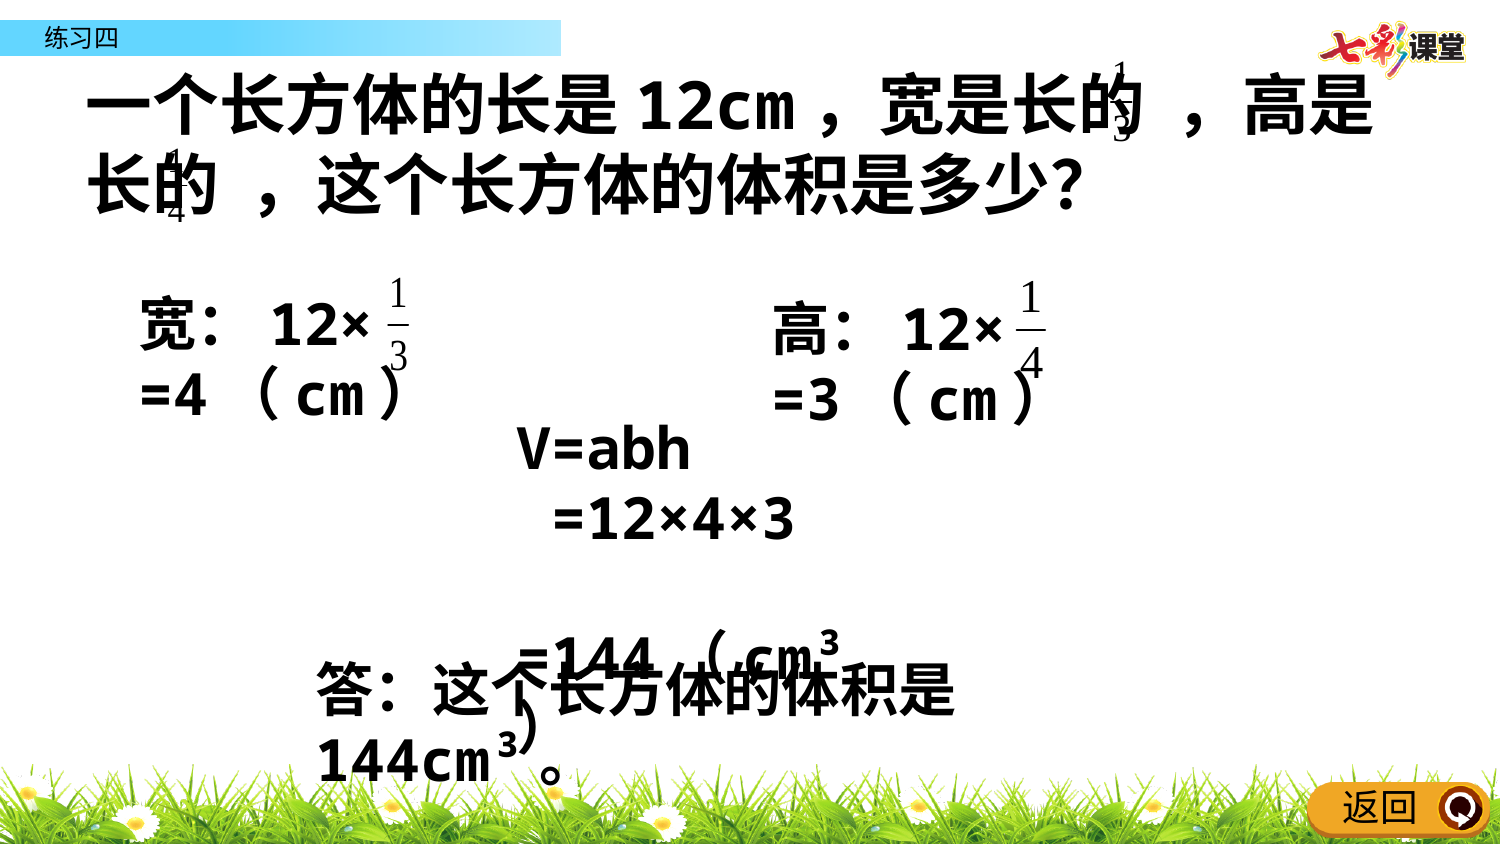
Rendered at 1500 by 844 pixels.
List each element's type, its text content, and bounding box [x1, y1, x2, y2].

text_box 高：12× =3（cm） [756, 285, 1324, 440]
text_box 宽：12× =4（cm） [123, 280, 691, 435]
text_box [1104, 50, 1140, 151]
text_box 一个长方体的长是12cm，宽是长的 ，高是长的 ，这个长方体的体积是多少？ [70, 55, 1443, 231]
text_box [1008, 267, 1056, 390]
text_box 答：这个长方体的体积是144cm³。 [301, 646, 1247, 801]
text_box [159, 138, 195, 231]
picture [1316, 20, 1468, 80]
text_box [381, 265, 417, 381]
text_box V=abh =12×4×3 =144（cm³） [501, 403, 916, 646]
picture [0, 764, 1500, 844]
